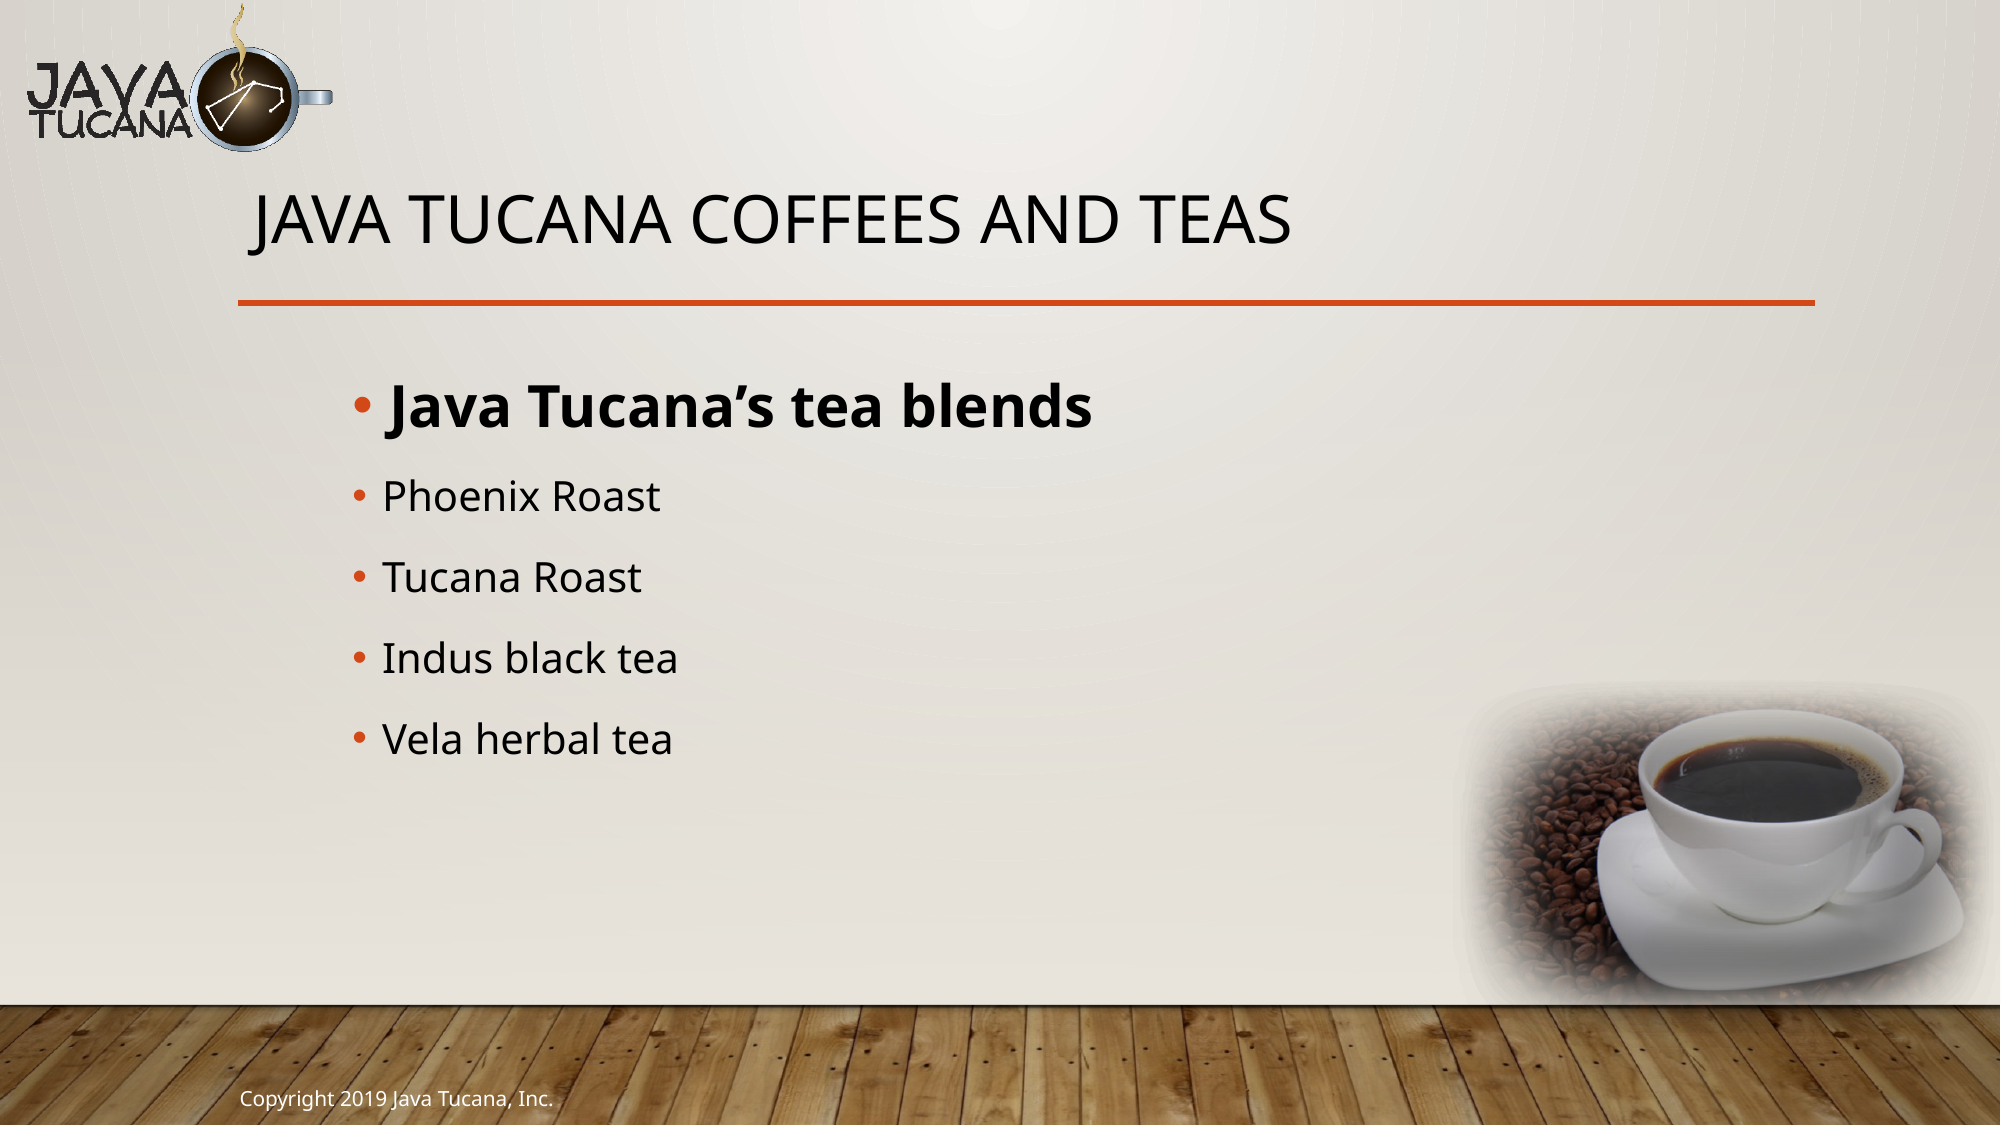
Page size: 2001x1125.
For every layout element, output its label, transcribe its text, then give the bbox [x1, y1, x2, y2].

picture [1673, 767, 1906, 953]
title Java Tucana Coffees and Teas [238, 178, 1814, 305]
picture [13, 0, 341, 159]
list Java Tucana’s tea blends Phoenix Roast Tucana Roast Indus black tea Vela herbal tea [337, 347, 1673, 1008]
picture [0, 1005, 2000, 1125]
footer Copyright 2019 Java Tucana, Inc. [224, 1074, 1199, 1125]
